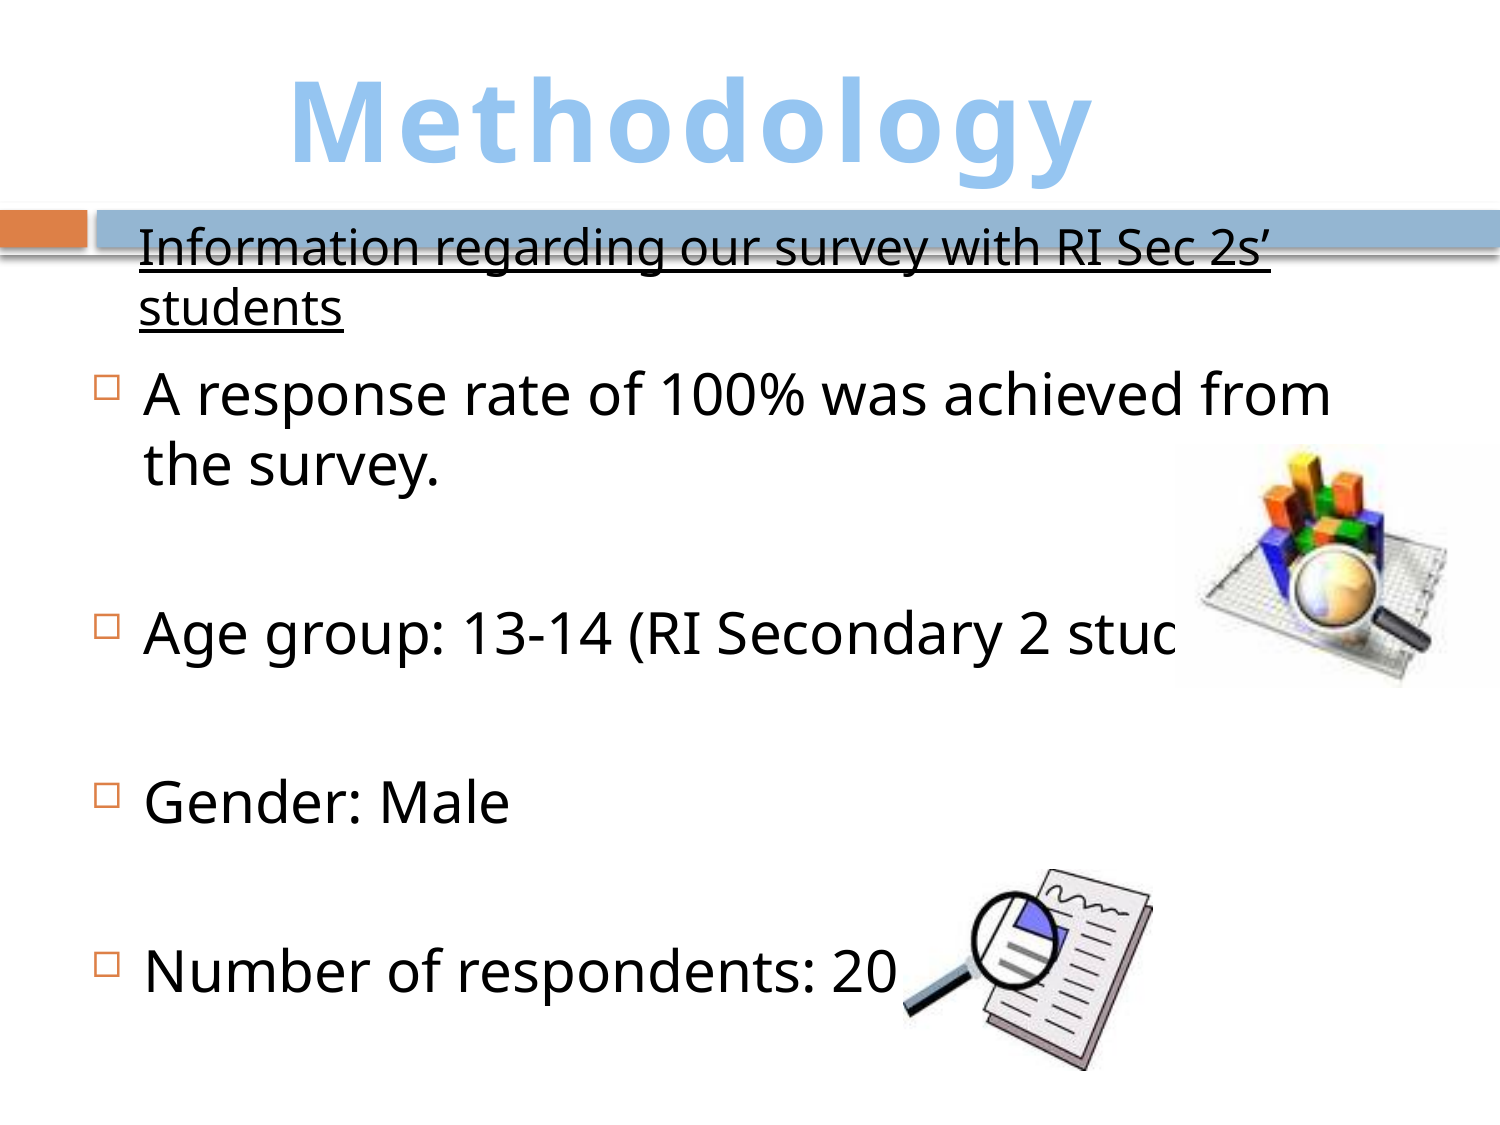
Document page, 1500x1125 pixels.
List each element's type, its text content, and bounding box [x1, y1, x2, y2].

picture [1174, 444, 1500, 689]
text_box Information regarding our survey with RI Sec 2s’ students [123, 208, 1412, 343]
picture [903, 869, 1153, 1071]
list A response rate of 100% was achieved from the survey. Age group: 13-14 (RI Secondary 2 students) Gender: Male Number of respondents: 20 [76, 349, 1427, 1093]
text_box Methodology [270, 42, 1109, 193]
